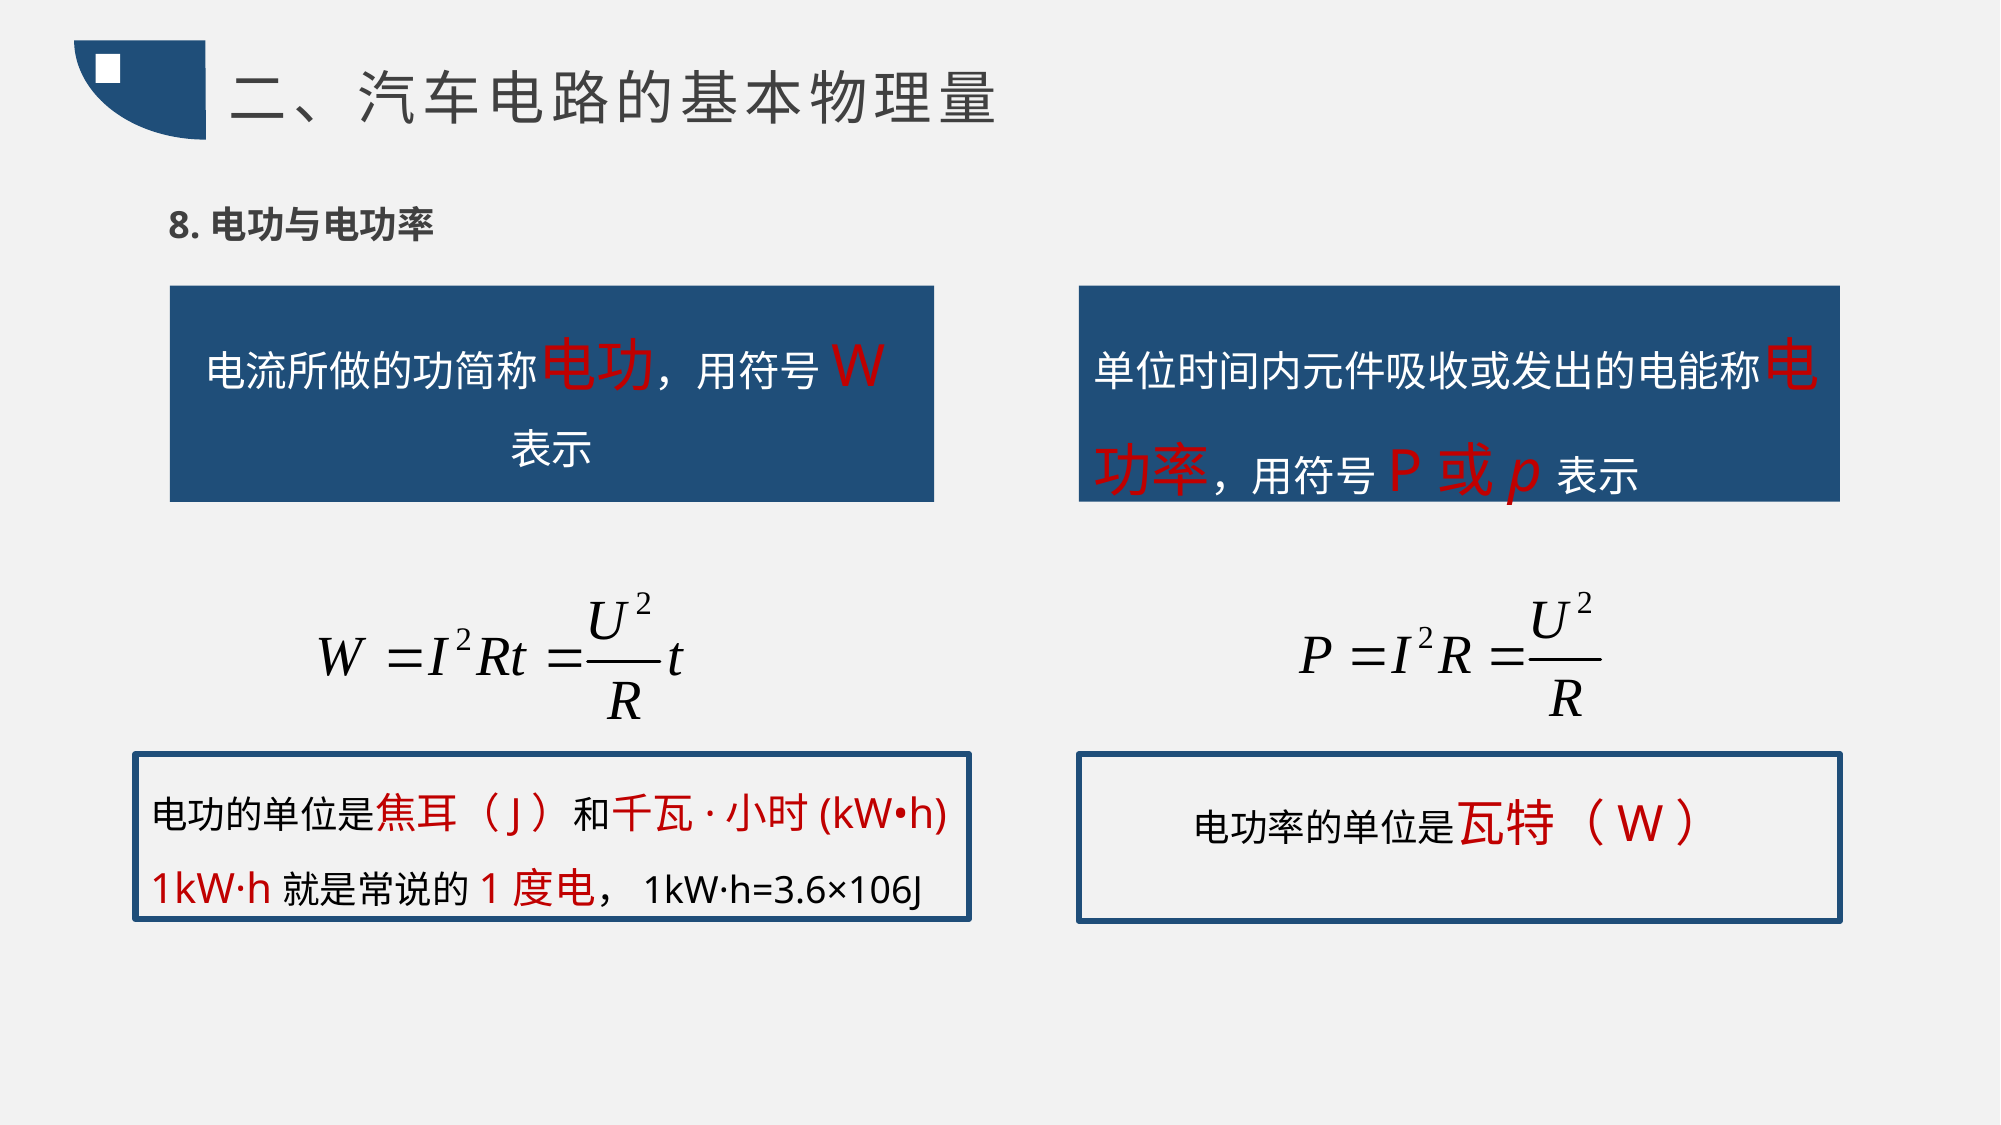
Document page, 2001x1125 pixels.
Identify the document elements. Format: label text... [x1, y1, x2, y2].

text_box 8.电功与电功率 [153, 171, 1921, 254]
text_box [311, 576, 698, 733]
text_box 电功率的单位是瓦特（W） [1078, 754, 1840, 921]
text_box 电功的单位是焦耳（J）和千瓦·小时(kW•h) 1kW·h就是常说的1度电，1kW·h=3.6×106J [135, 754, 969, 919]
text_box 单位时间内元件吸收或发出的电能称电功率，用符号P或p表示 [1078, 285, 1840, 502]
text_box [74, 0, 1070, 140]
text_box 电流所做的功简称电功，用符号W表示 [169, 285, 935, 502]
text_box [1288, 576, 1612, 729]
